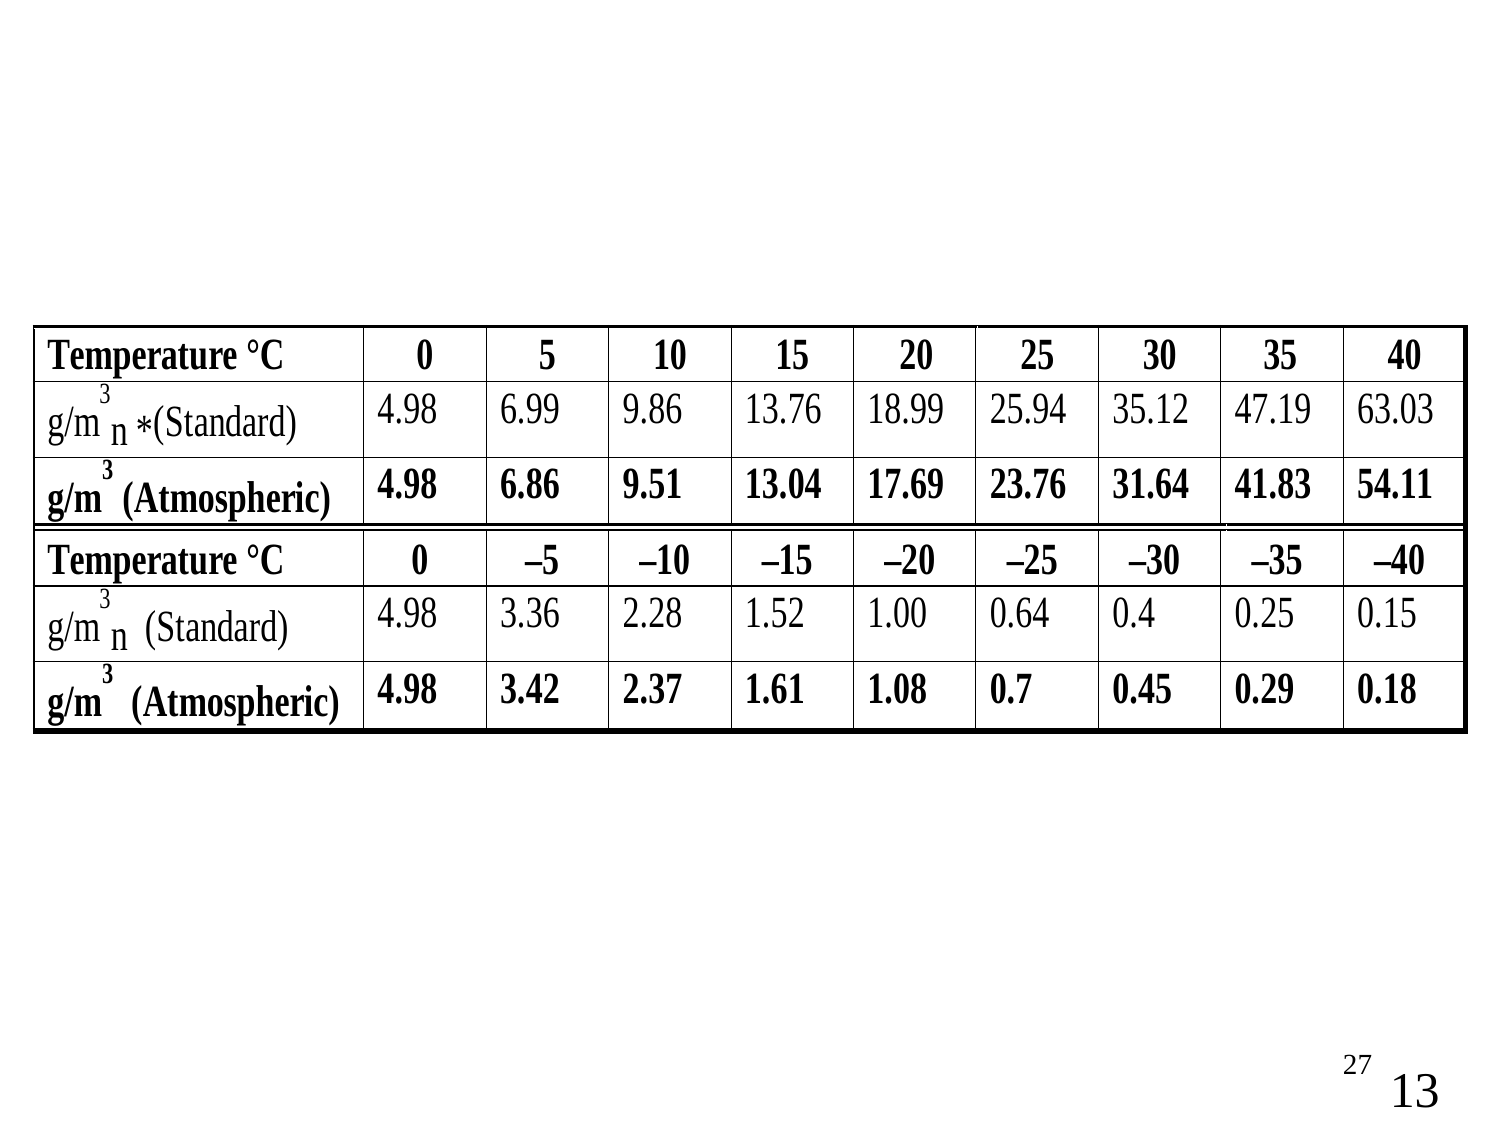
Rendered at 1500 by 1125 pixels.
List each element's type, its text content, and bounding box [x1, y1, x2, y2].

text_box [0, 324, 1500, 788]
text_box 13 [1374, 1049, 1500, 1125]
slide_number 27 [1074, 1024, 1388, 1101]
